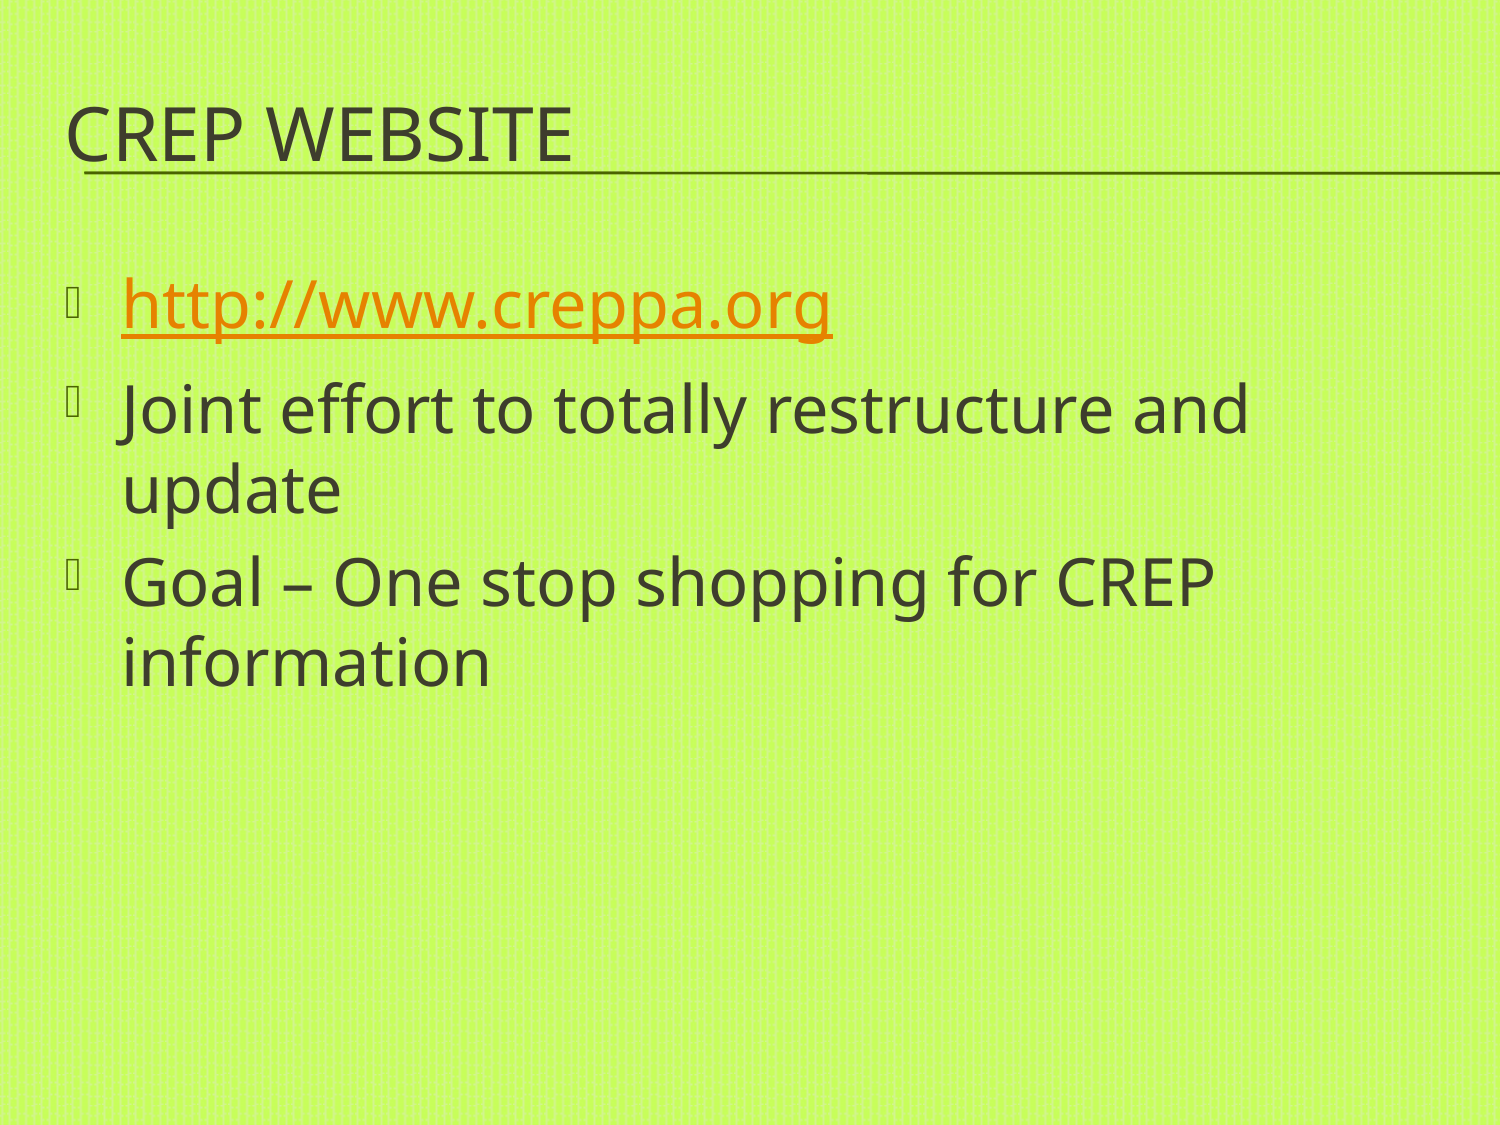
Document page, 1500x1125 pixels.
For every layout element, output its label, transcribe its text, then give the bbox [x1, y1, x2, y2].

list http://www.creppa.org Joint effort to totally restructure and update Goal – One stop shopping for CREP information [50, 254, 1475, 998]
title CREP Website [50, 62, 1475, 200]
